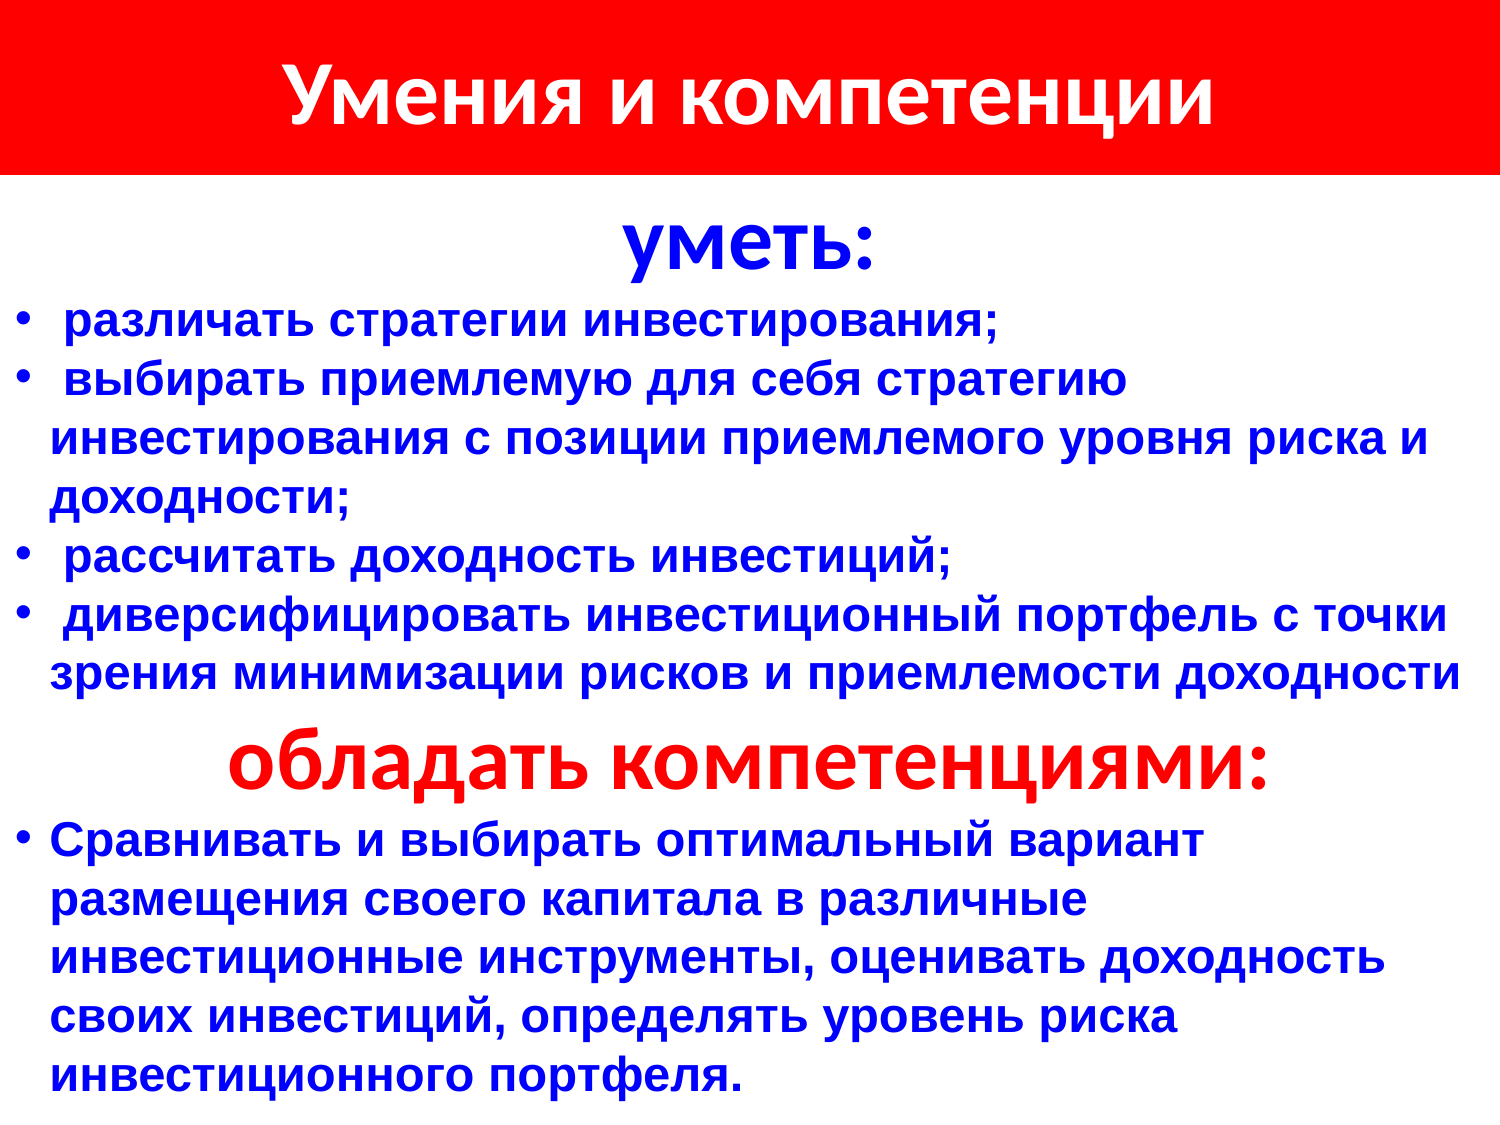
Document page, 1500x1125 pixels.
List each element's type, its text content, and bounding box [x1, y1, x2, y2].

text_box уметь: различать стратегии инвестирования; выбирать приемлемую для себя стратегию инвестирования с позиции приемлемого уровня риска и доходности; рассчитать доходность инвестиций; диверсифицировать инвестиционный портфель с точки зрения минимизации рисков и приемлемости доходности обладать компетенциями: Сравнивать и выбирать оптимальный вариант размещения своего капитала в различные инвестиционные инструменты, оценивать доходность своих инвестиций, определять уровень риска инвестиционного портфеля. [0, 175, 1500, 1125]
text_box Умения и компетенции [751, 0, 1500, 175]
picture [0, 0, 751, 237]
